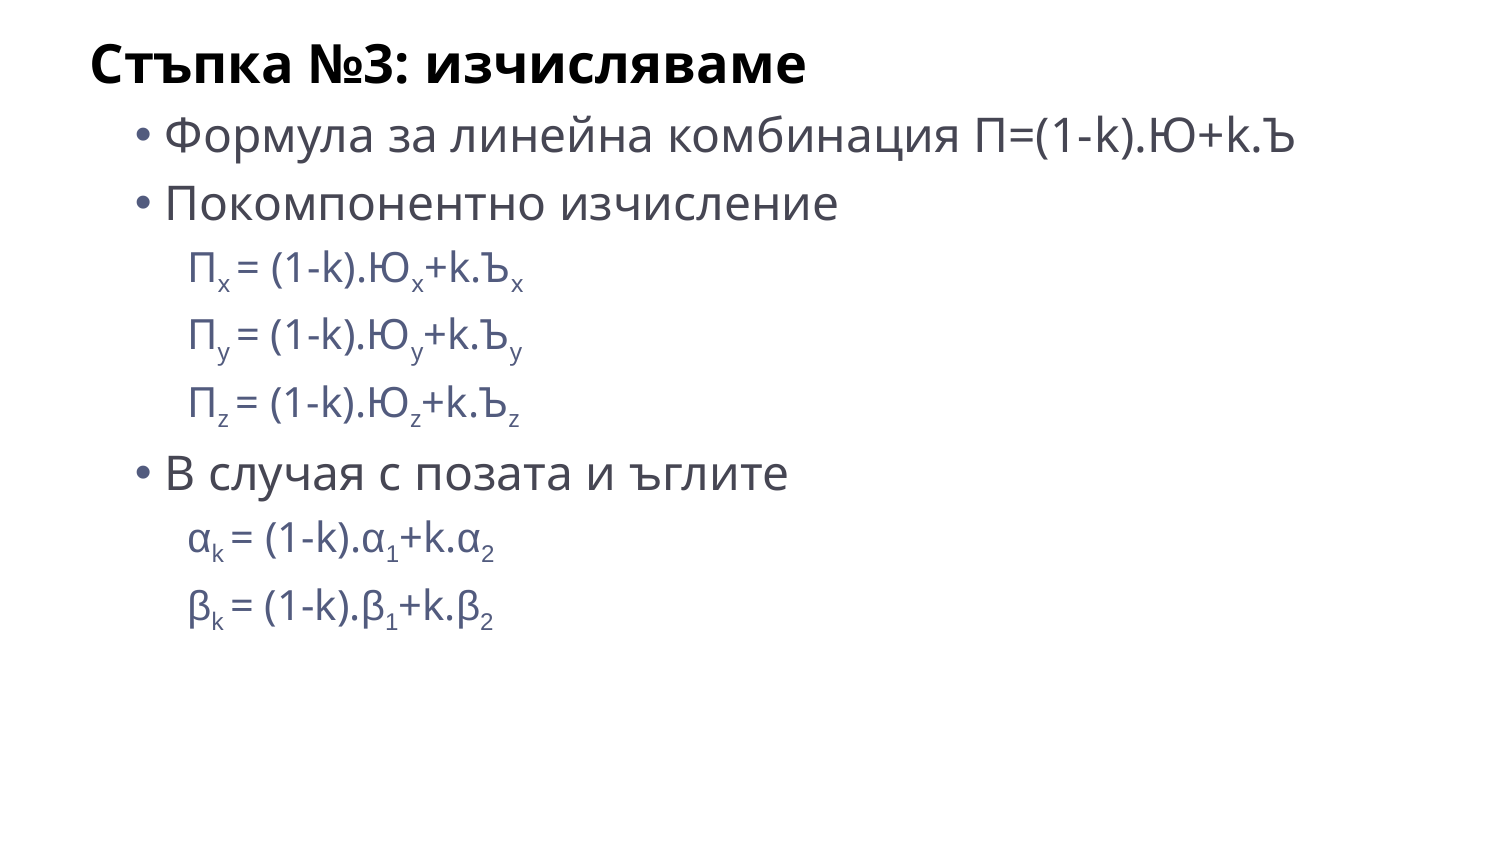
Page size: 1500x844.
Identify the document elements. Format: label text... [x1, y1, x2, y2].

list Стъпка №3: изчисляваме Формула за линейна комбинация П=(1-k).Ю+k.Ъ Покомпонентно изчисление Пx = (1-k).Юx+k.Ъx Пy = (1-k).Юy+k.Ъy Пz = (1-k).Юz+k.Ъz В случая с позата и ъглите αk = (1-k).α1+k.α2 βk = (1-k).β1+k.β2 [75, 21, 1475, 835]
